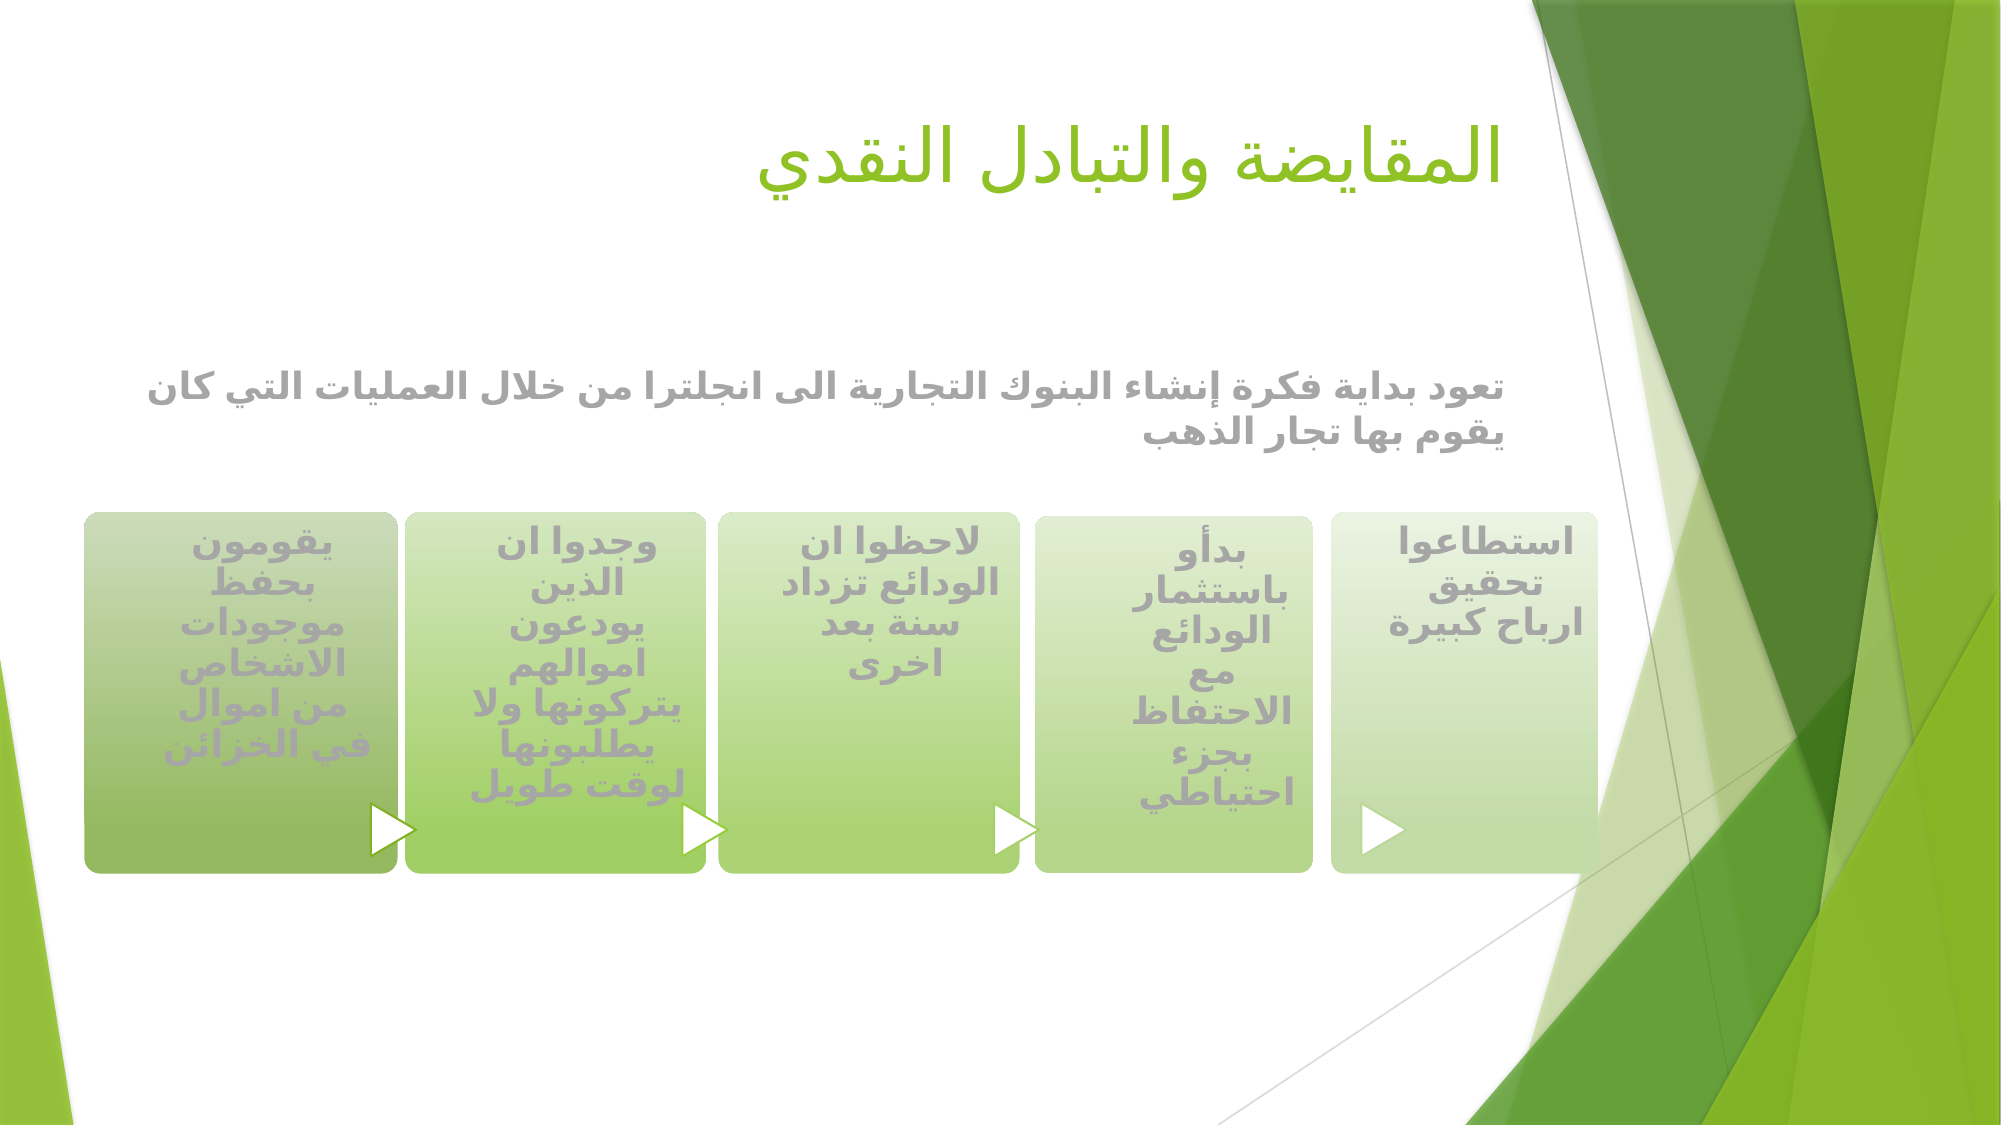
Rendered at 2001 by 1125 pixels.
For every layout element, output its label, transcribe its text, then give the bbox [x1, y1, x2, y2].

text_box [66, 255, 1651, 1125]
title المقايضة والتبادل النقدي [111, 99, 1522, 254]
